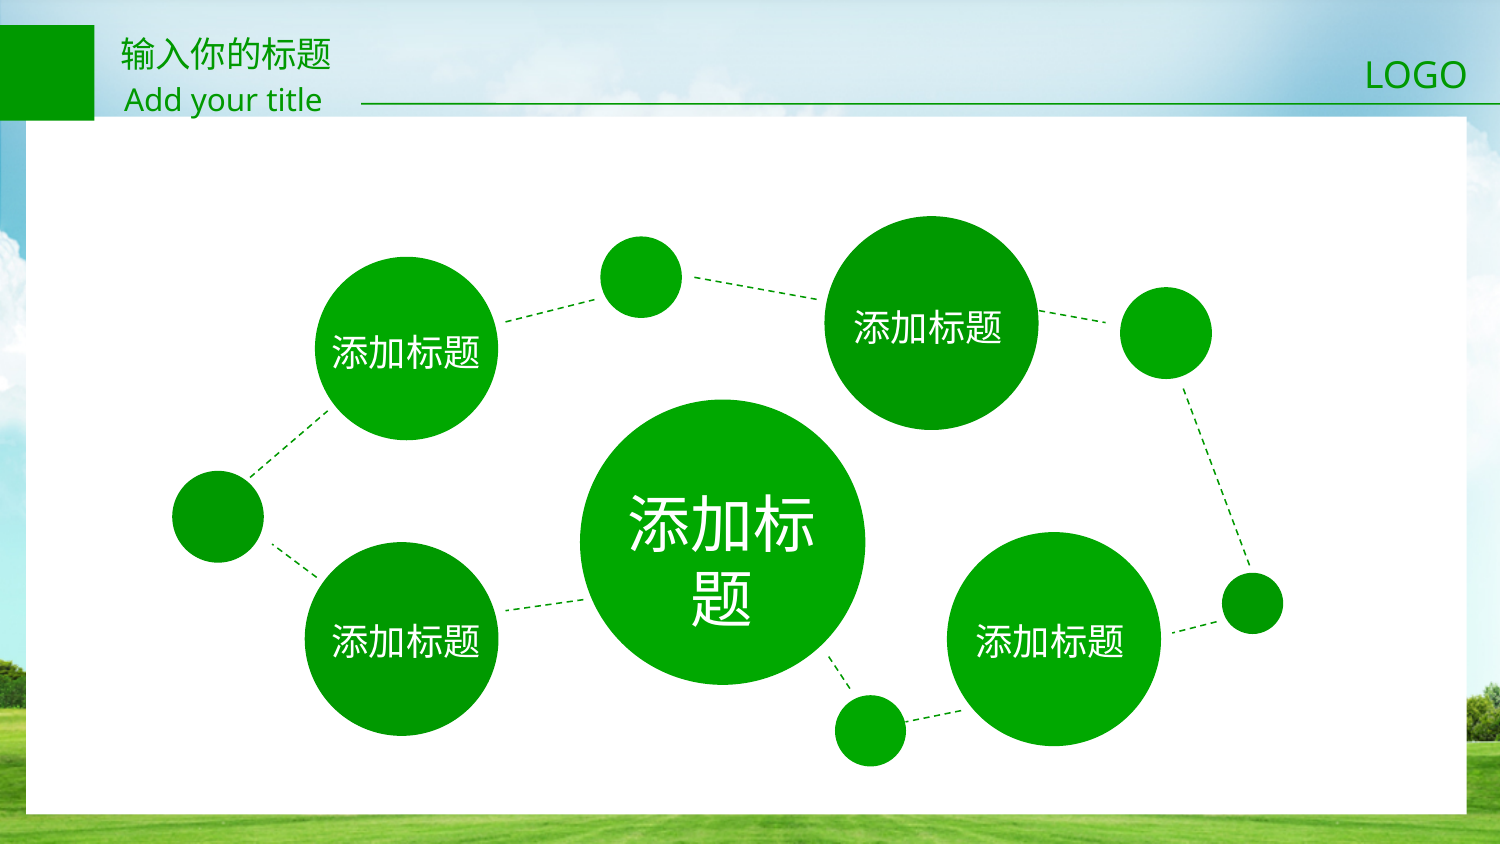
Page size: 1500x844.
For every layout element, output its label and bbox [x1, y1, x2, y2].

text_box [579, 399, 866, 686]
text_box [600, 236, 682, 318]
text_box [314, 256, 551, 441]
text_box [834, 695, 907, 767]
text_box [824, 215, 1073, 431]
text_box [946, 531, 1195, 747]
text_box [1120, 287, 1212, 380]
text_box [1221, 572, 1284, 635]
text_box [172, 470, 264, 563]
picture [0, 0, 1500, 844]
text_box [304, 541, 551, 737]
